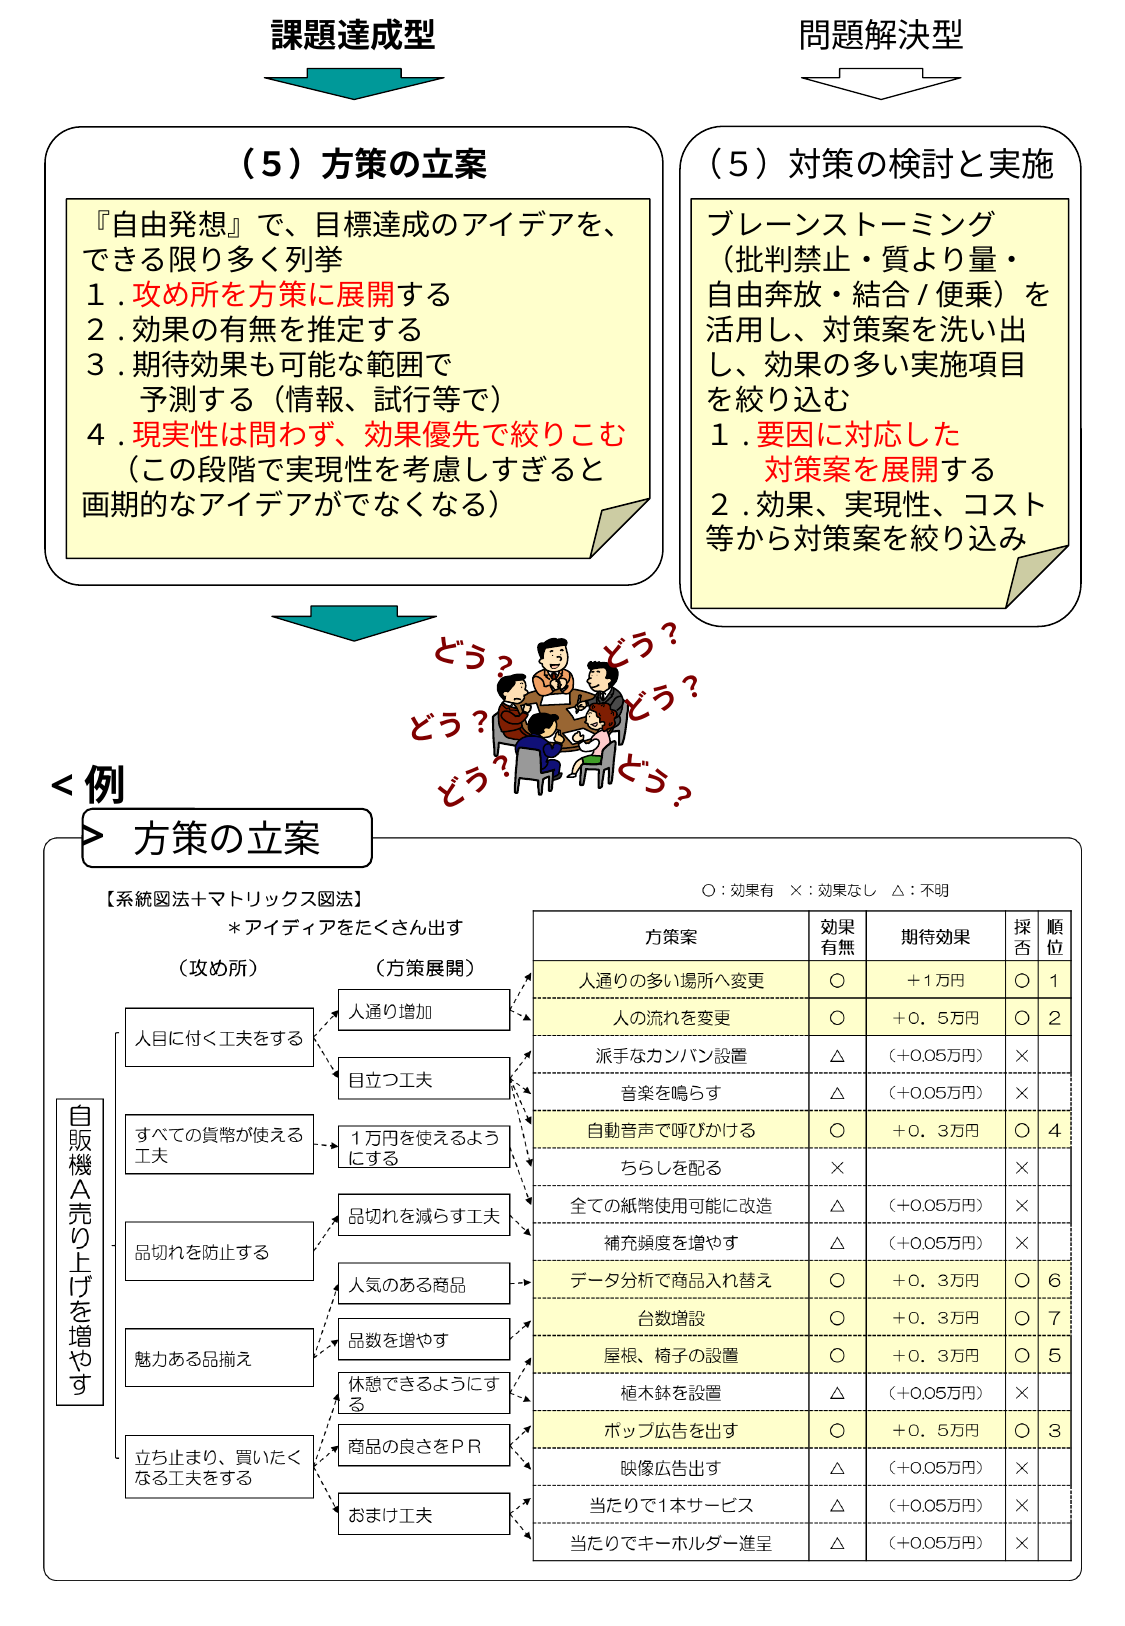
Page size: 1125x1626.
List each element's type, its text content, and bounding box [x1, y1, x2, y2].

text_box 課題達成型 [270, 14, 438, 55]
text_box [264, 68, 445, 100]
text_box [677, 124, 1084, 629]
text_box [42, 124, 666, 588]
picture [43, 837, 1082, 1581]
text_box [271, 605, 437, 642]
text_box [407, 626, 710, 800]
text_box <例> [48, 758, 138, 836]
text_box [801, 68, 961, 100]
text_box 問題解決型 [798, 14, 965, 55]
text_box 方策の立案 [138, 808, 372, 836]
